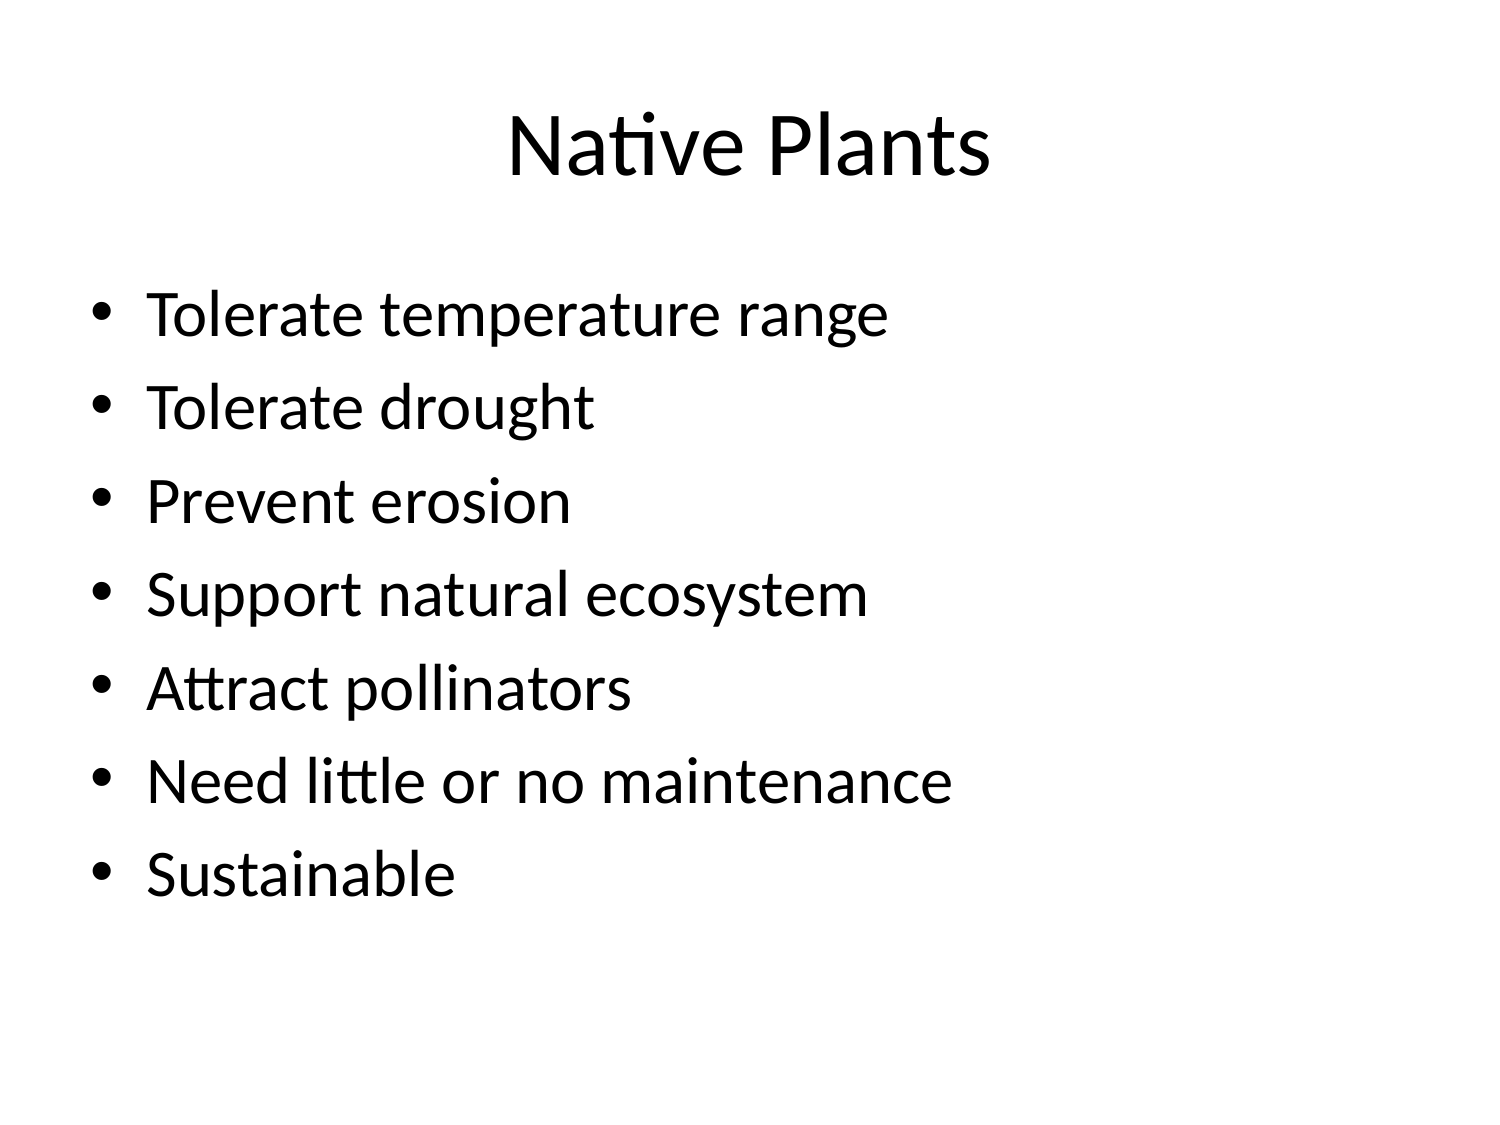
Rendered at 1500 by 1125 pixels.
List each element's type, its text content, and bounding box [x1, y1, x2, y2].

title Native Plants [75, 45, 1425, 233]
list Tolerate temperature range Tolerate drought Prevent erosion Support natural ecosystem Attract pollinators Need little or no maintenance Sustainable [75, 262, 1425, 1005]
